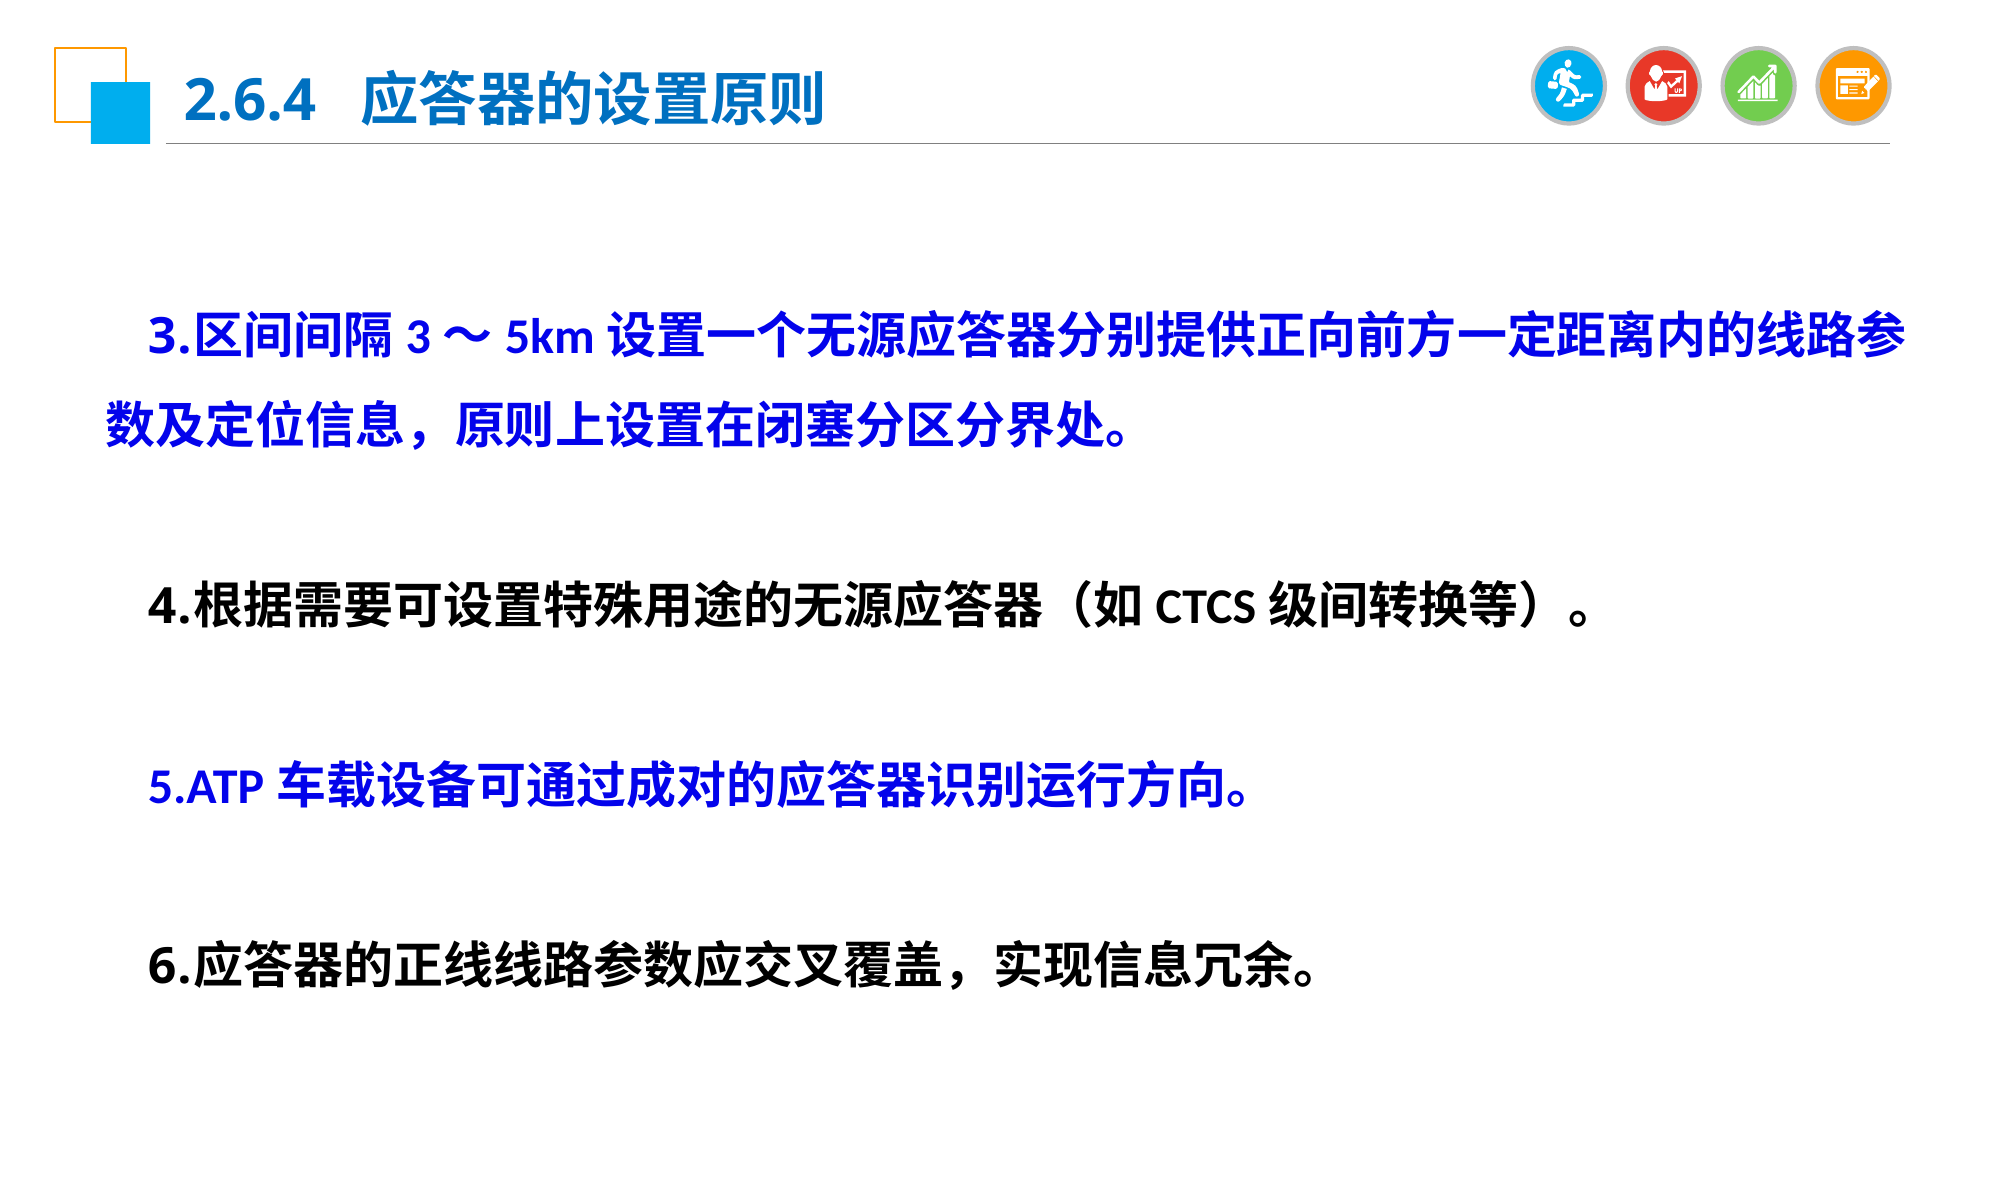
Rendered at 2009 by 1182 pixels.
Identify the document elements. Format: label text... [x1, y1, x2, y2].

text_box 2.6.4 应答器的设置原则 [163, 51, 848, 142]
text_box 区间间隔3～5km设置一个无源应答器分别提供正向前方一定距离内的线路参数及定位信息，原则上设置在闭塞分区分界处。 根据需要可设置特殊用途的无源应答器（如CTCS级间转换等）。 ATP车载设备可通过成对的应答器识别运行方向。 应答器的正线线路参数应交叉覆盖，实现信息冗余。 [89, 266, 1942, 1001]
